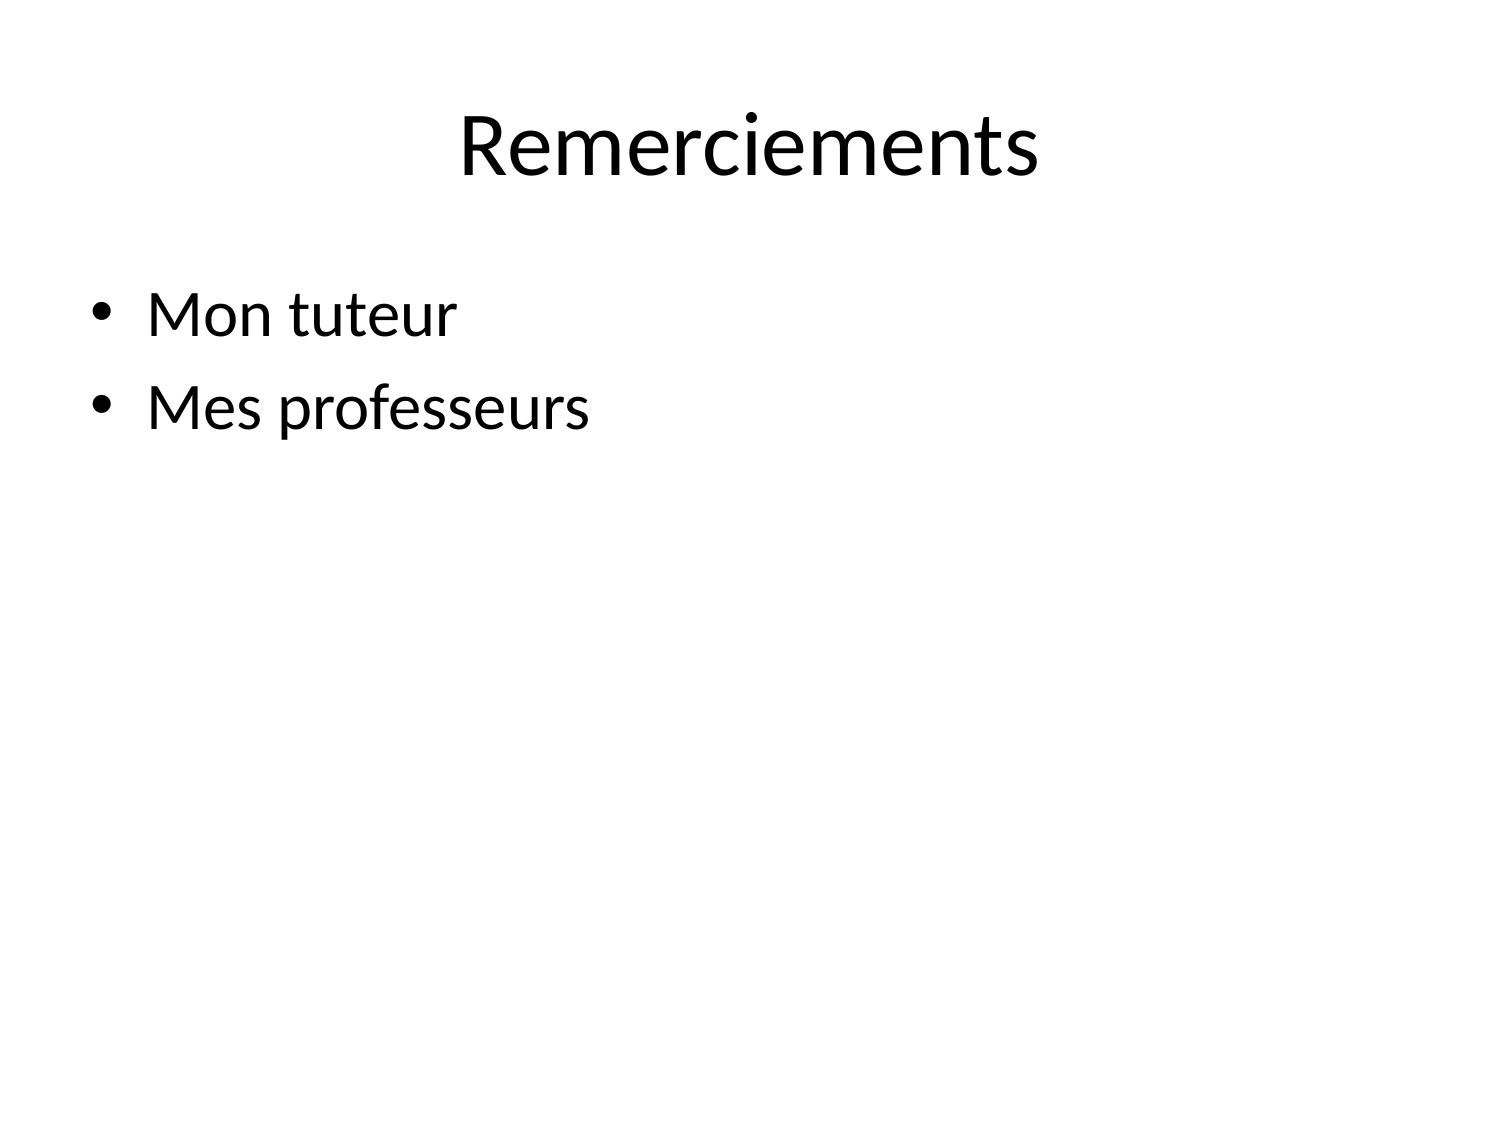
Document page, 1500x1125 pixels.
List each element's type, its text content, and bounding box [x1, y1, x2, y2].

list Mon tuteur Mes professeurs [75, 262, 1425, 1005]
title Remerciements [75, 45, 1425, 233]
